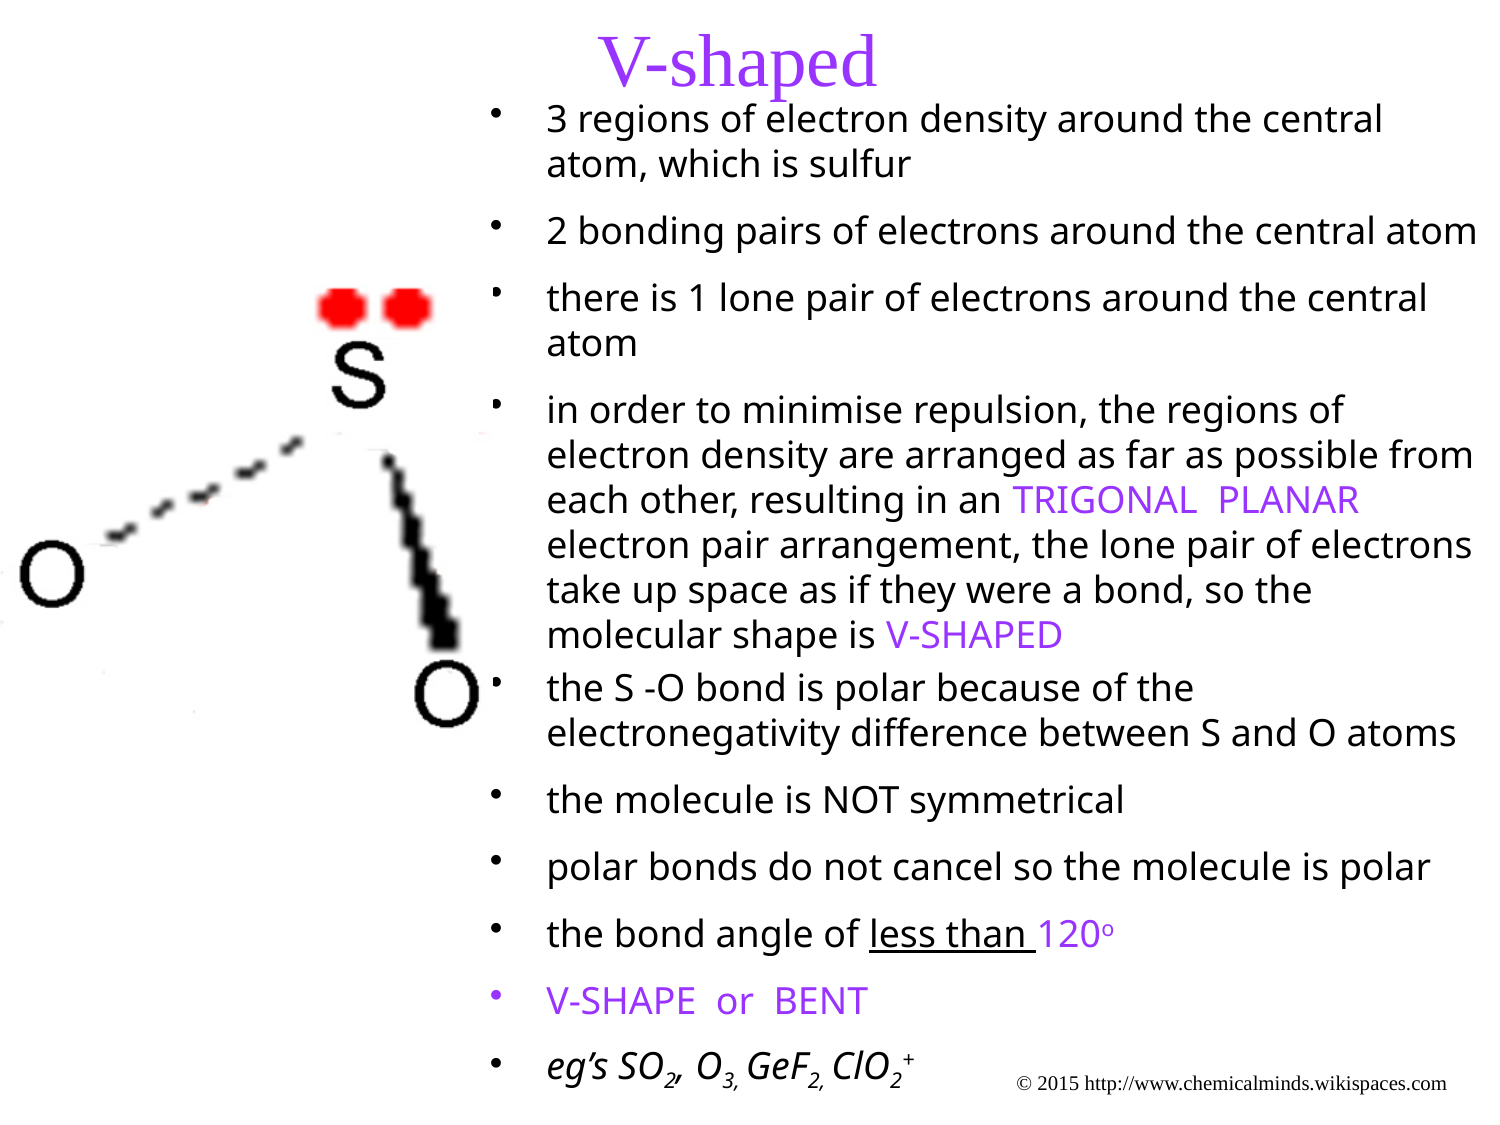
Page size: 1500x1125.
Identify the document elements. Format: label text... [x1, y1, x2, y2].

title V-shaped [99, 0, 1376, 151]
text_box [0, 274, 493, 740]
footer © 2015 http://www.chemicalminds.wikispaces.com [749, 1062, 1463, 1113]
list 3 regions of electron density around the central atom, which is sulfur 2 bonding pairs of electrons around the central atom there is 1 lone pair of electrons around the central atom in order to minimise repulsion, the regions of electron density are arranged as far as possible from each other, resulting in an TRIGONAL PLANAR electron pair arrangement, the lone pair of electrons take up space as if they were a bond, so the molecular shape is V-SHAPED the S -O bond is polar because of the electronegativity difference between S and O atoms the molecule is NOT symmetrical polar bonds do not cancel so the molecule is polar the bond angle of less than 120o V-SHAPE or BENT eg’s SO2, O3, GeF2, ClO2+ [474, 87, 1500, 1088]
